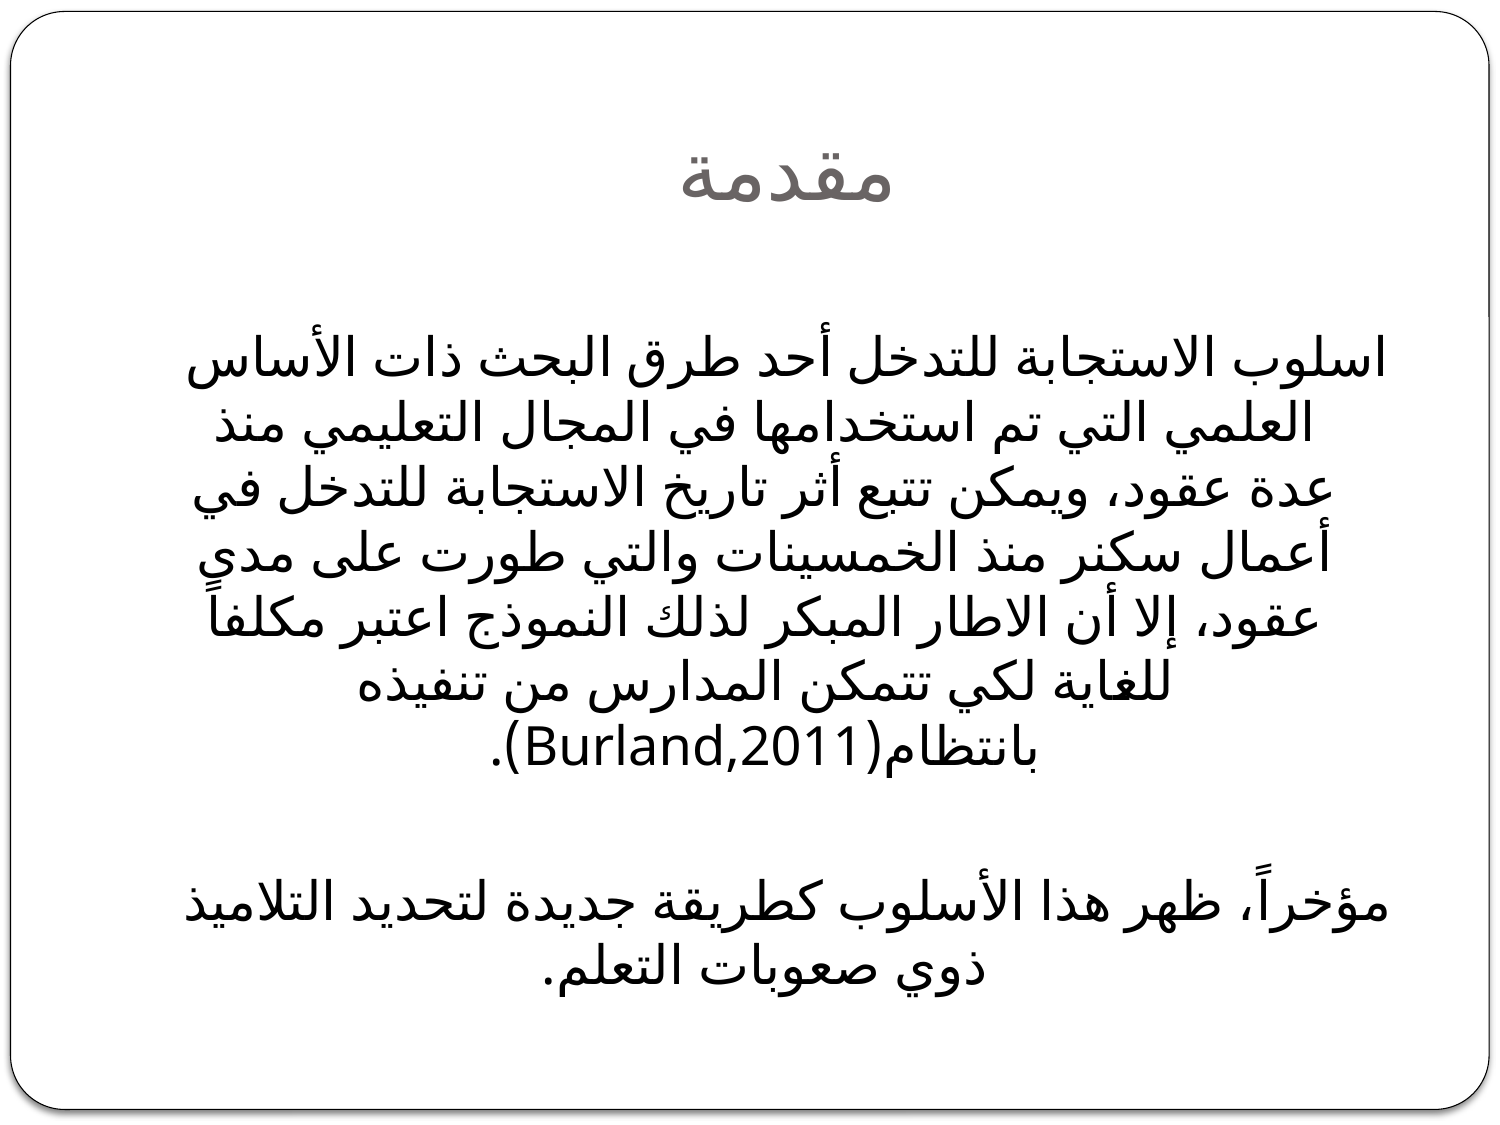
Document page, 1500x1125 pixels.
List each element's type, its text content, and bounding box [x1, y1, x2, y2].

list اسلوب الاستجابة للتدخل أحد طرق البحث ذات الأساس العلمي التي تم استخدامها في المجال التعليمي منذ عدة عقود، ويمكن تتبع أثر تاريخ الاستجابة للتدخل في أعمال سكنر منذ الخمسينات والتي طورت على مدى عقود، إلا أن الاطار المبكر لذلك النموذج اعتبر مكلفاً للغاية لكي تتمكن المدارس من تنفيذه بانتظام(Burland,2011). مؤخراً، ظهر هذا الأسلوب كطريقة جديدة لتحديد التلاميذ ذوي صعوبات التعلم. [150, 237, 1425, 988]
title مقدمة [150, 45, 1425, 233]
